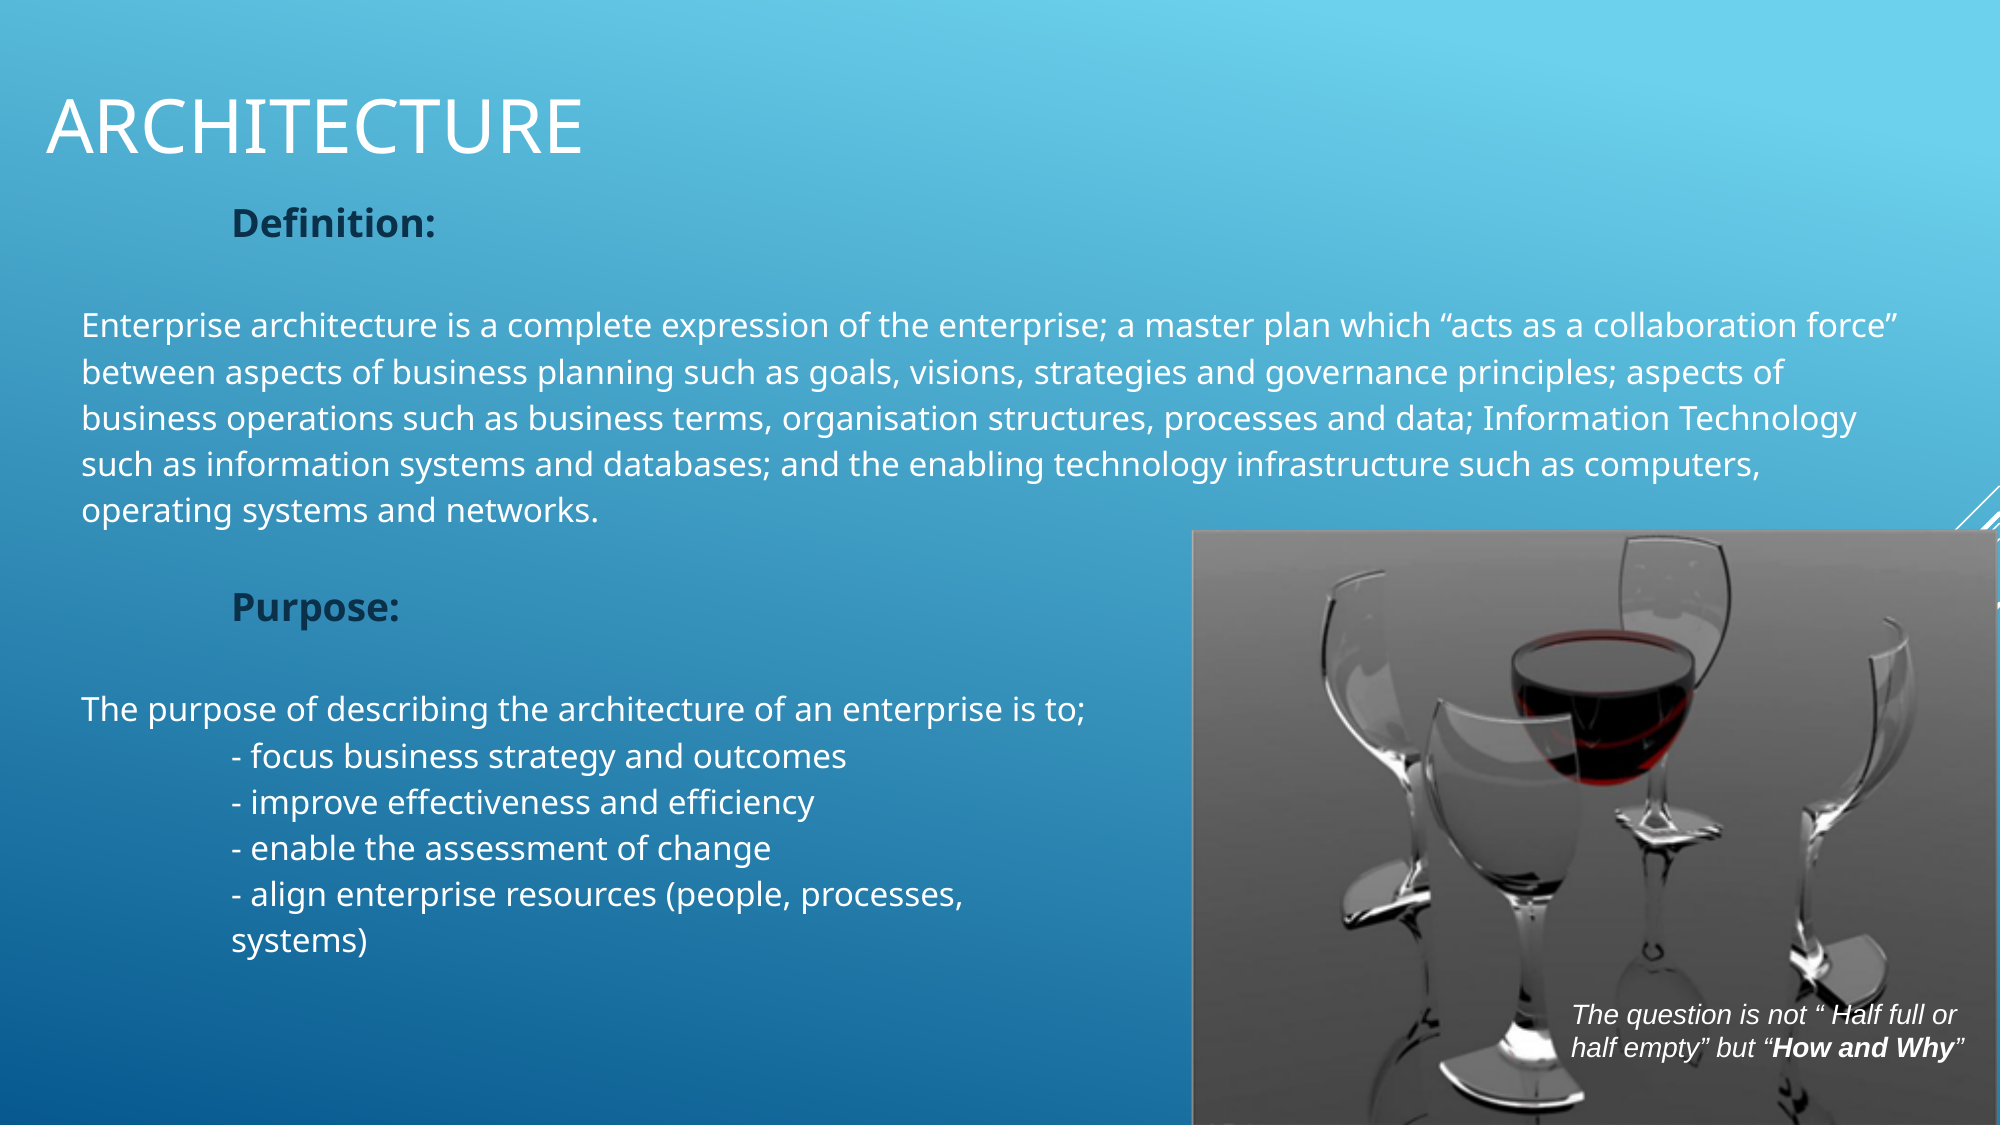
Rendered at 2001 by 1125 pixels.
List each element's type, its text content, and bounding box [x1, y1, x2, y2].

picture [1189, 528, 2000, 1125]
title Architecture [31, 0, 1431, 181]
text_box Definition: Enterprise architecture is a complete expression of the enterprise; a master plan which “acts as a collaboration force” between aspects of business planning such as goals, visions, strategies and governance principles; aspects of business operations such as business terms, organisation structures, processes and data; Information Technology such as information systems and databases; and the enabling technology infrastructure such as computers, operating systems and networks. Purpose: The purpose of describing the architecture of an enterprise is to; - focus business strategy and outcomes - improve effectiveness and efficiency - enable the assessment of change - align enterprise resources (people, processes, systems) [31, 181, 1930, 1086]
